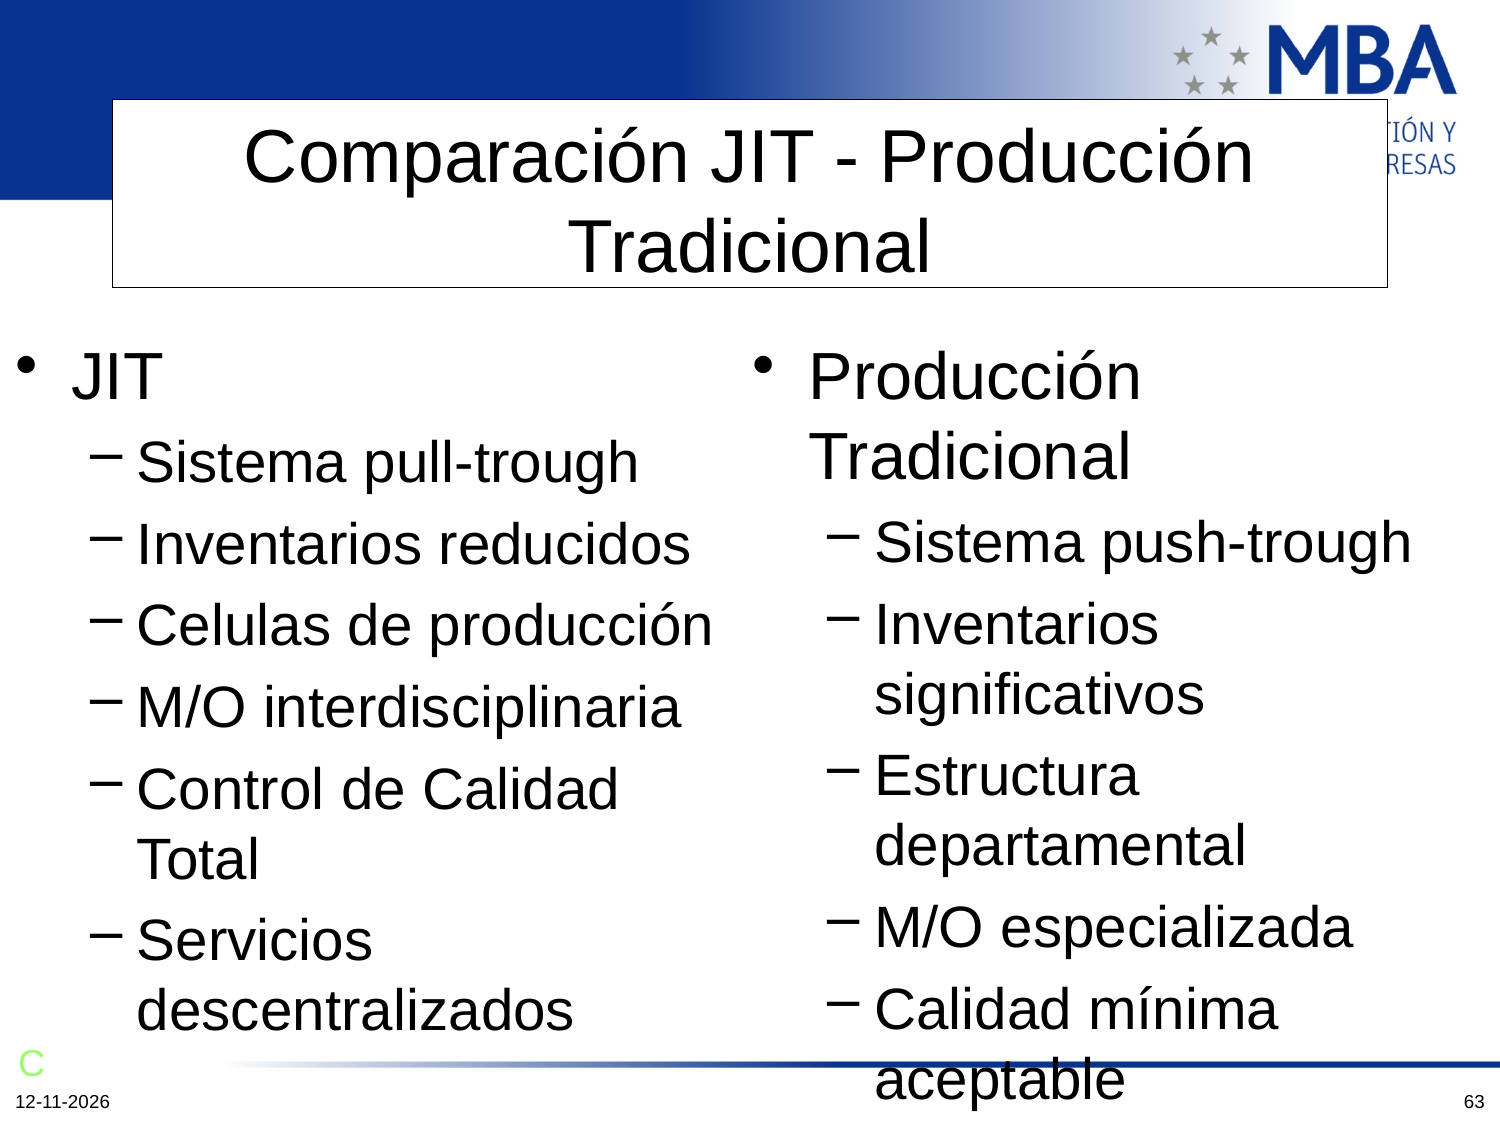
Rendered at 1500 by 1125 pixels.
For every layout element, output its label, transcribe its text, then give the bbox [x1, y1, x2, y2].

picture [0, 0, 1500, 1125]
title Comparación JIT - Producción Tradicional [112, 99, 1388, 288]
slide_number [0, 1082, 351, 1125]
list JIT Sistema pull-trough Inventarios reducidos Celulas de producción M/O interdisciplinaria Control de Calidad Total Servicios descentralizados [0, 324, 737, 1000]
slide_number 63 [1149, 1082, 1500, 1125]
text_box C [3, 1031, 61, 1082]
footer [501, 1070, 1034, 1125]
list Producción Tradicional Sistema push-trough Inventarios significativos Estructura departamental M/O especializada Calidad mínima aceptable Servicios centralizados [737, 324, 1463, 1000]
